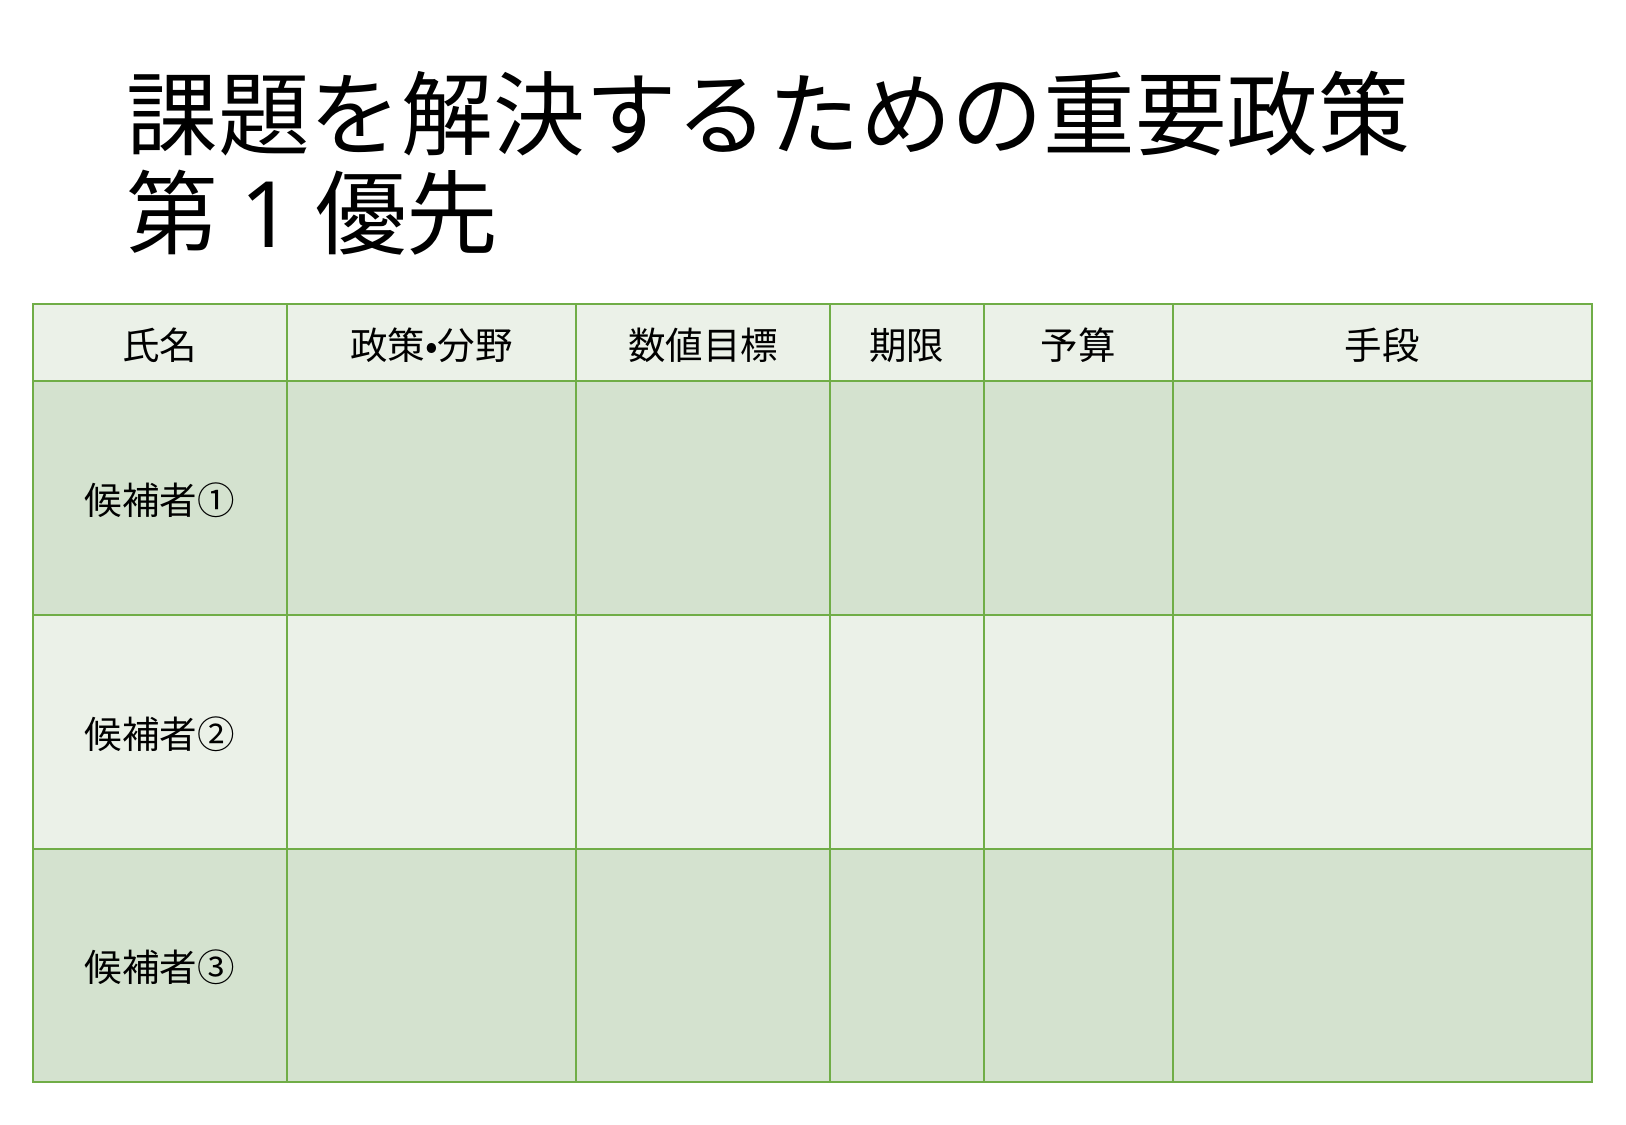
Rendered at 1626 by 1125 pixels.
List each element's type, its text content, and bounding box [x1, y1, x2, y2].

table_cell [831, 382, 983, 614]
table_header 期限 [831, 305, 983, 380]
table_cell [831, 850, 983, 1081]
table_cell [1174, 382, 1591, 614]
table_header 手段 [1174, 305, 1591, 380]
table_header 予算 [985, 305, 1172, 380]
table_cell 候補者③ [34, 850, 286, 1081]
table_cell 候補者② [34, 616, 286, 848]
table_cell [985, 850, 1172, 1081]
table_cell [288, 382, 575, 614]
title 課題を解決するための重要政策 第1優先 [111, 59, 1514, 278]
table_cell [831, 616, 983, 848]
table_cell [1174, 850, 1591, 1081]
table_header 政策・分野 [288, 305, 575, 380]
table_header 数値目標 [577, 305, 829, 380]
table_cell [985, 616, 1172, 848]
table_cell [288, 850, 575, 1081]
table_cell 候補者① [34, 382, 286, 614]
table_cell [577, 616, 829, 848]
table_cell [577, 382, 829, 614]
table_cell [577, 850, 829, 1081]
table_cell [288, 616, 575, 848]
table_header 氏名 [34, 305, 286, 380]
table_cell [1174, 616, 1591, 848]
table_cell [985, 382, 1172, 614]
